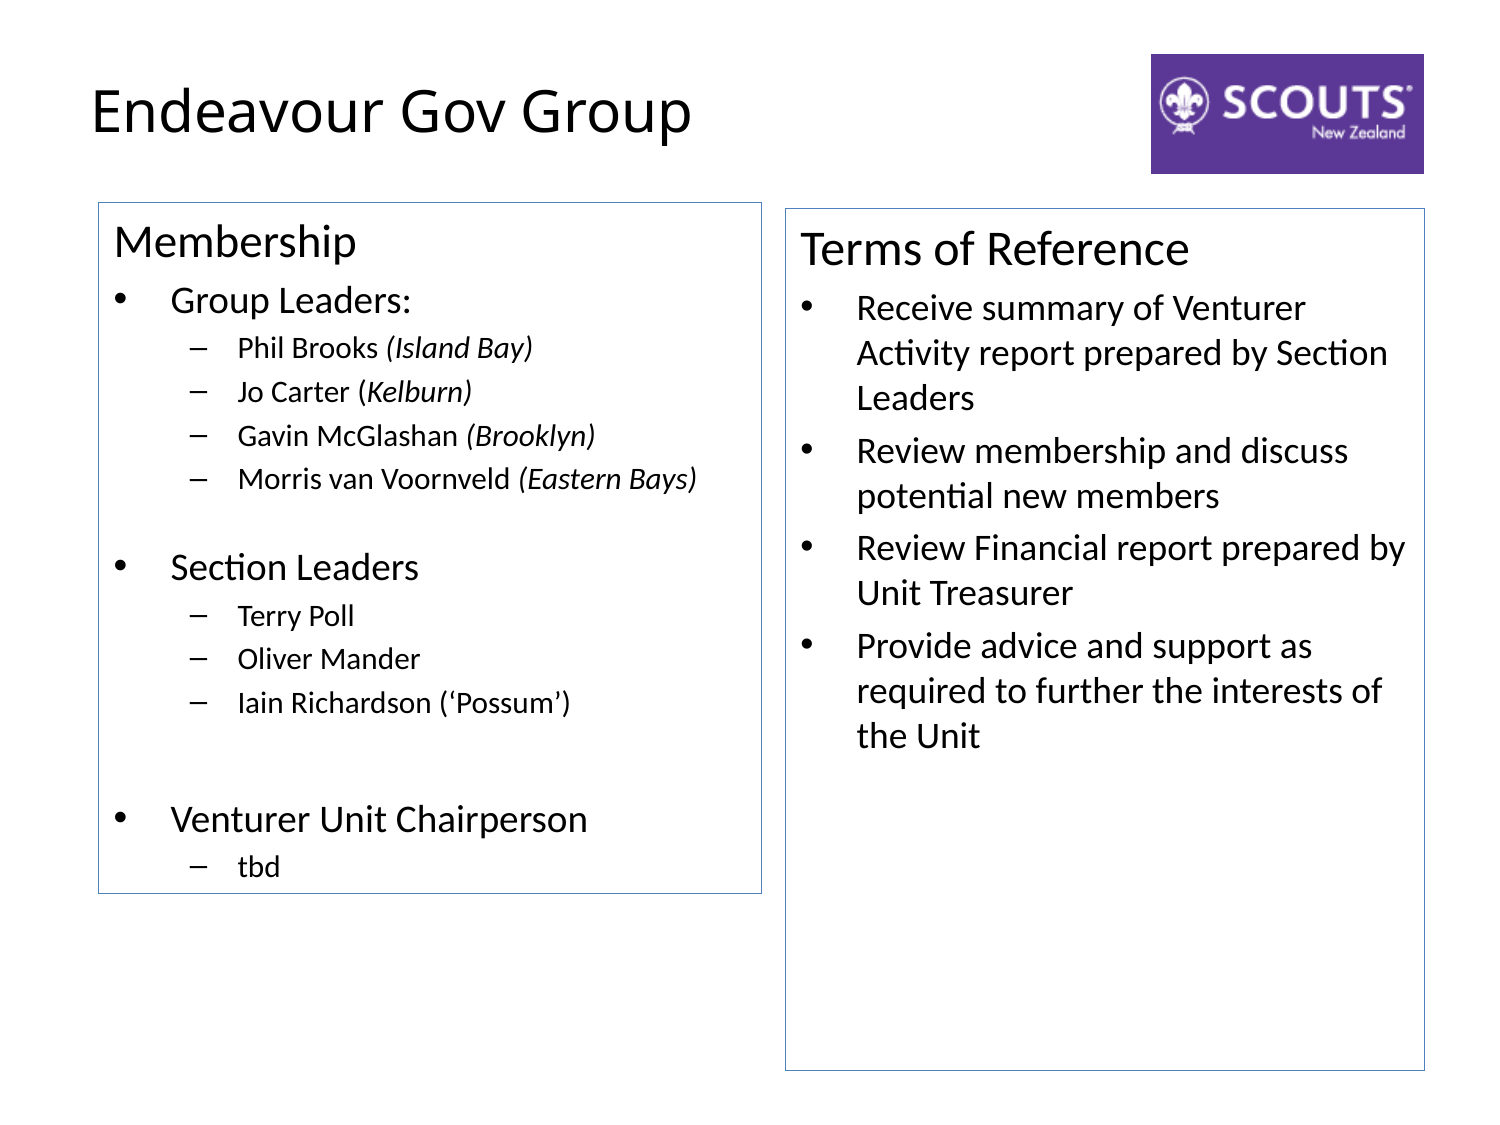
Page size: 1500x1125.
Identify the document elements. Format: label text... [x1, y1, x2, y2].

list Terms of Reference Receive summary of Venturer Activity report prepared by Section Leaders Review membership and discuss potential new members Review Financial report prepared by Unit Treasurer Provide advice and support as required to further the interests of the Unit [785, 208, 1425, 1071]
title Endeavour Gov Group [75, 45, 1425, 174]
picture [1151, 54, 1424, 174]
text_box Membership Group Leaders: Phil Brooks (Island Bay) Jo Carter (Kelburn) Gavin McGlashan (Brooklyn) Morris van Voornveld (Eastern Bays) Section Leaders Terry Poll Oliver Mander Iain Richardson (‘Possum’) Venturer Unit Chairperson tbd [98, 202, 762, 894]
